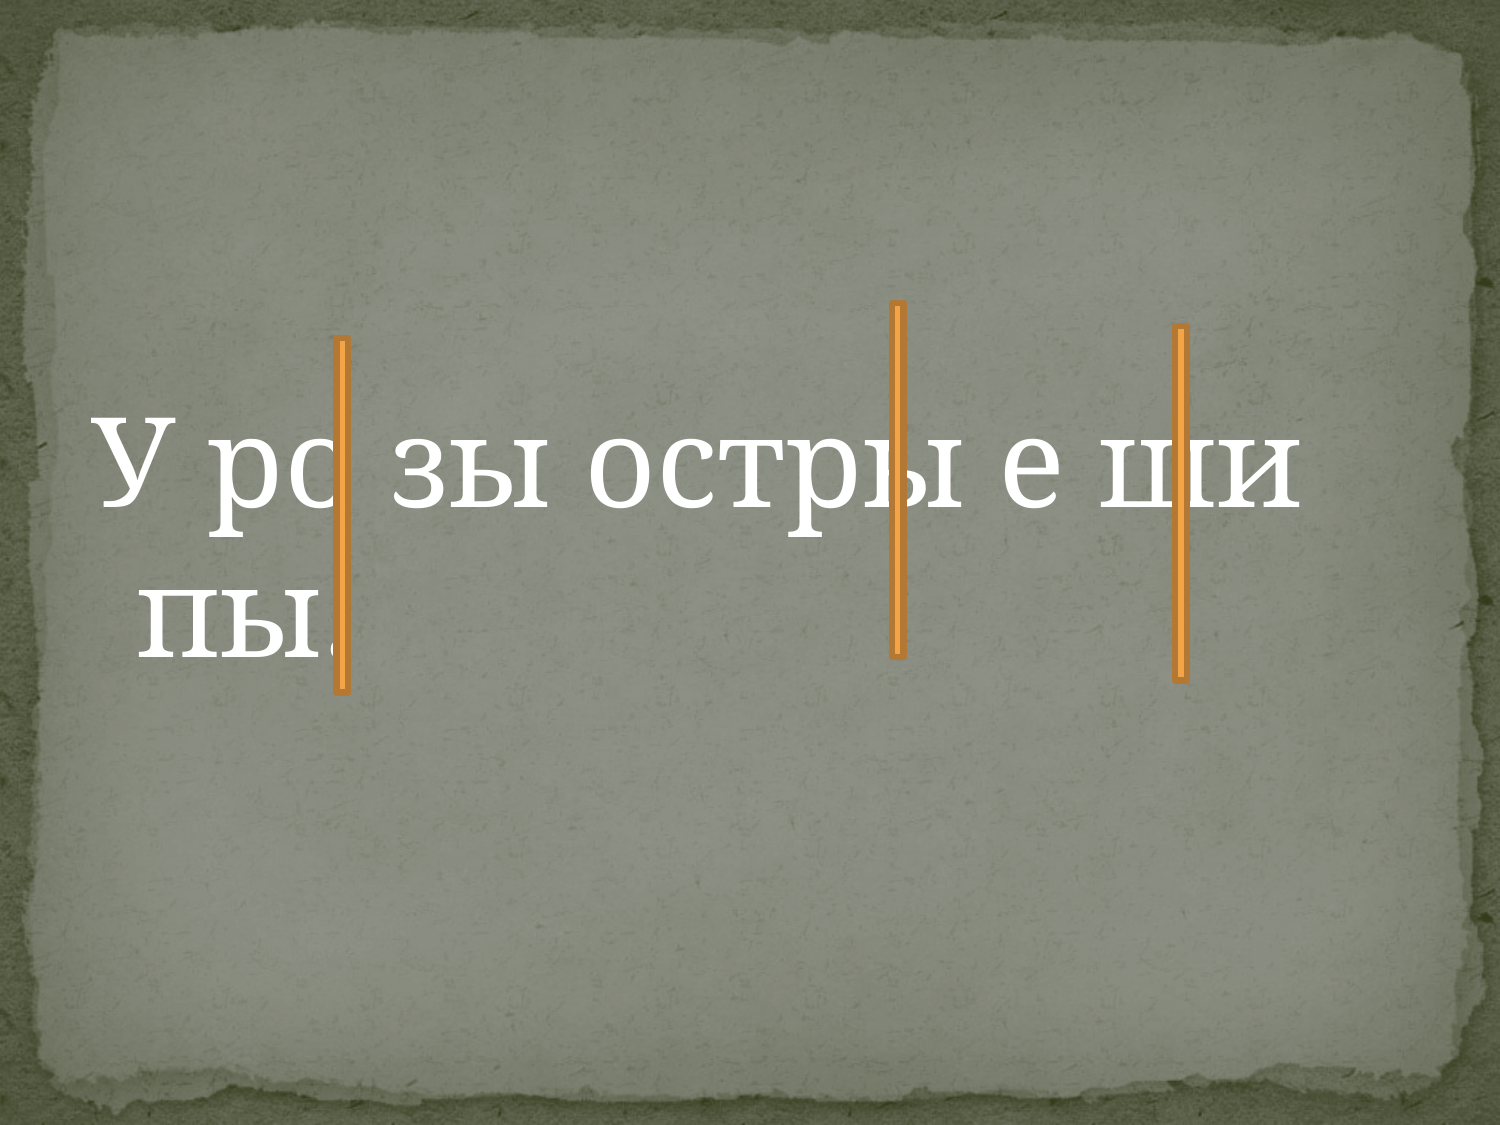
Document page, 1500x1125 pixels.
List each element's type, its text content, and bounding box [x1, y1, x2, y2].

list У ро зы остры е ши пы. [76, 375, 1427, 1125]
text_box [889, 300, 907, 660]
text_box [1172, 323, 1190, 684]
text_box [333, 335, 351, 696]
